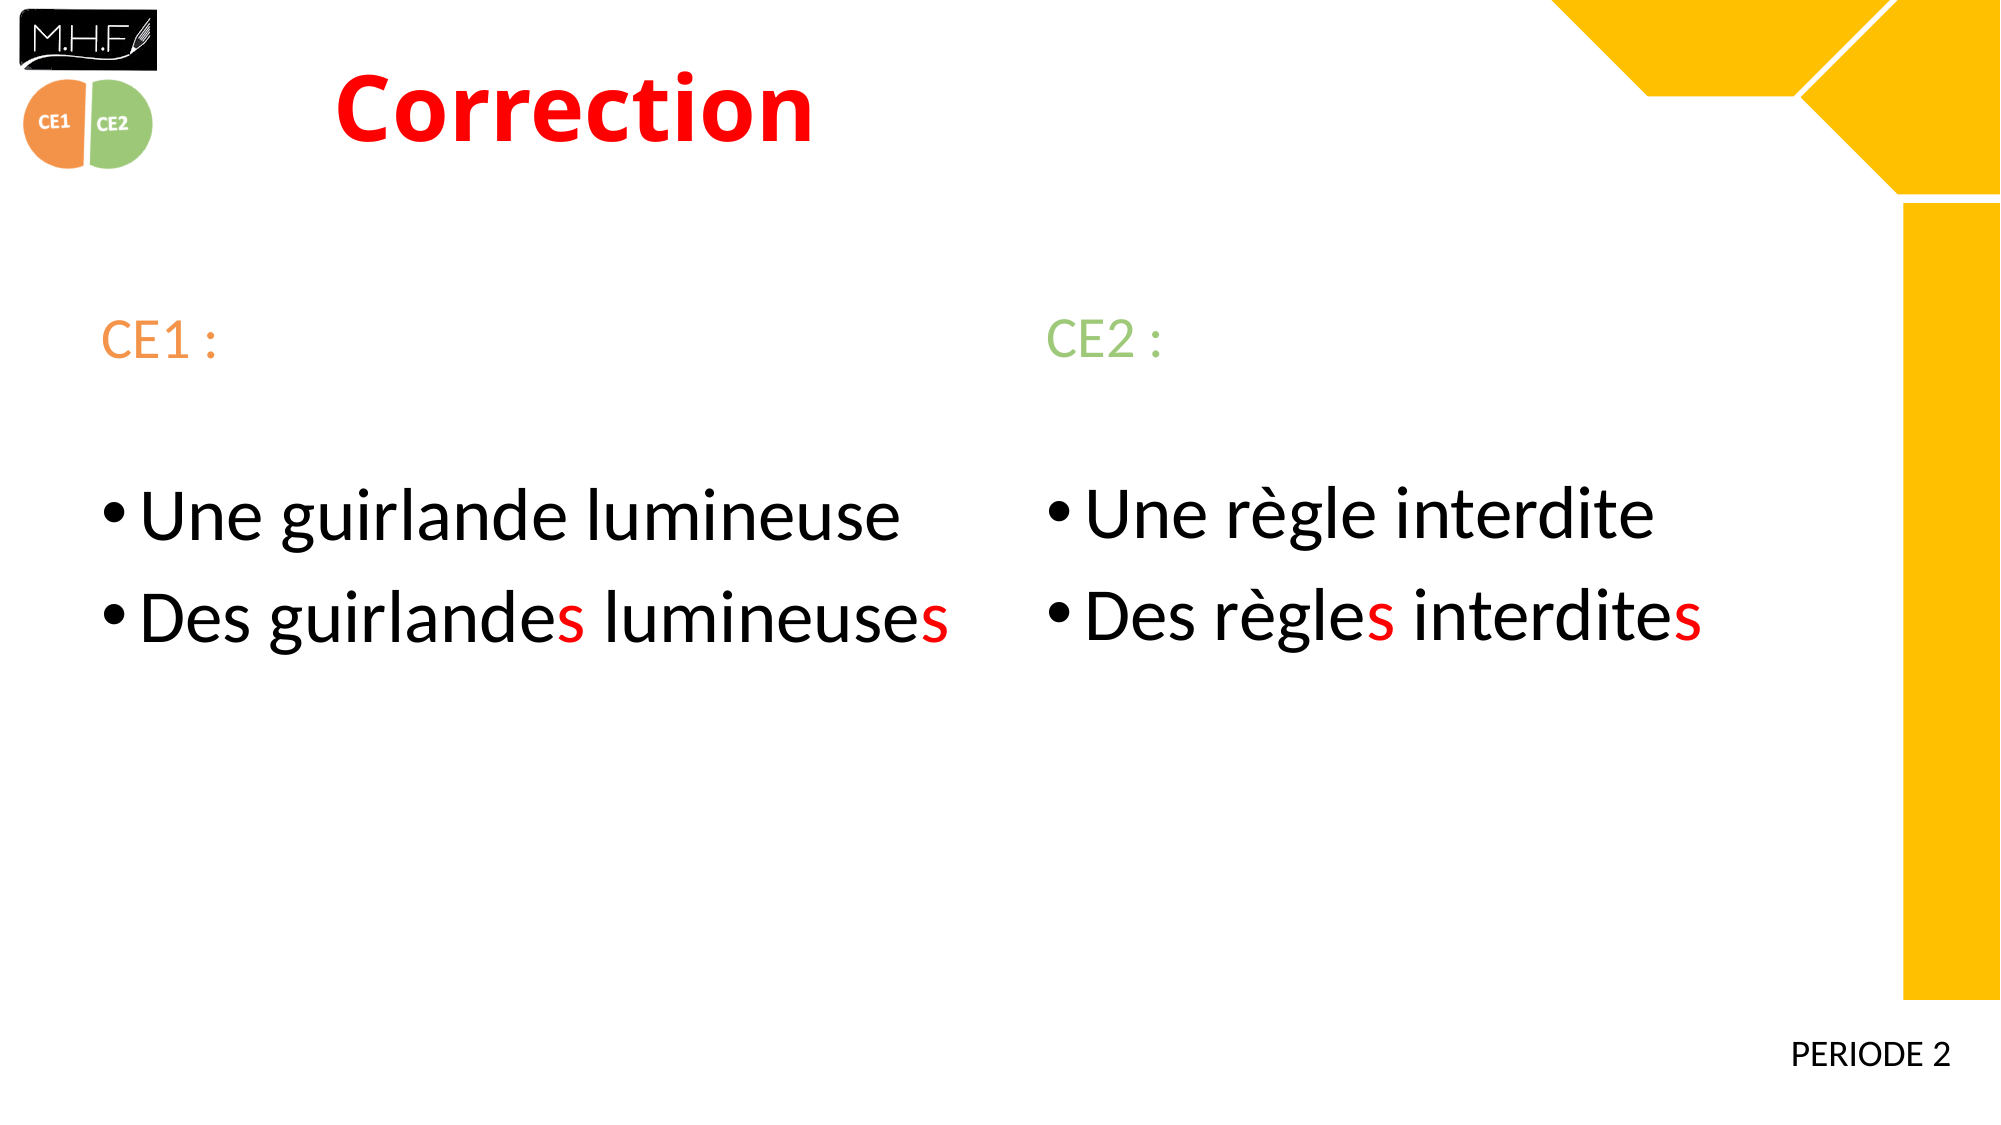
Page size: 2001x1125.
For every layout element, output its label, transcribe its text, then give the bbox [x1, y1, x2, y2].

picture [1, 7, 177, 207]
list CE1 : Une guirlande lumineuse Des guirlandes lumineuses [86, 300, 969, 1015]
text_box PERIODE 2 [1362, 1021, 1967, 1125]
title Correction [318, 3, 1865, 221]
text_box CE2 : Une règle interdite Des règles interdites [1031, 299, 1853, 1014]
text_box [1549, 0, 1892, 98]
text_box [1799, 0, 2000, 196]
text_box [1902, 202, 2000, 1001]
